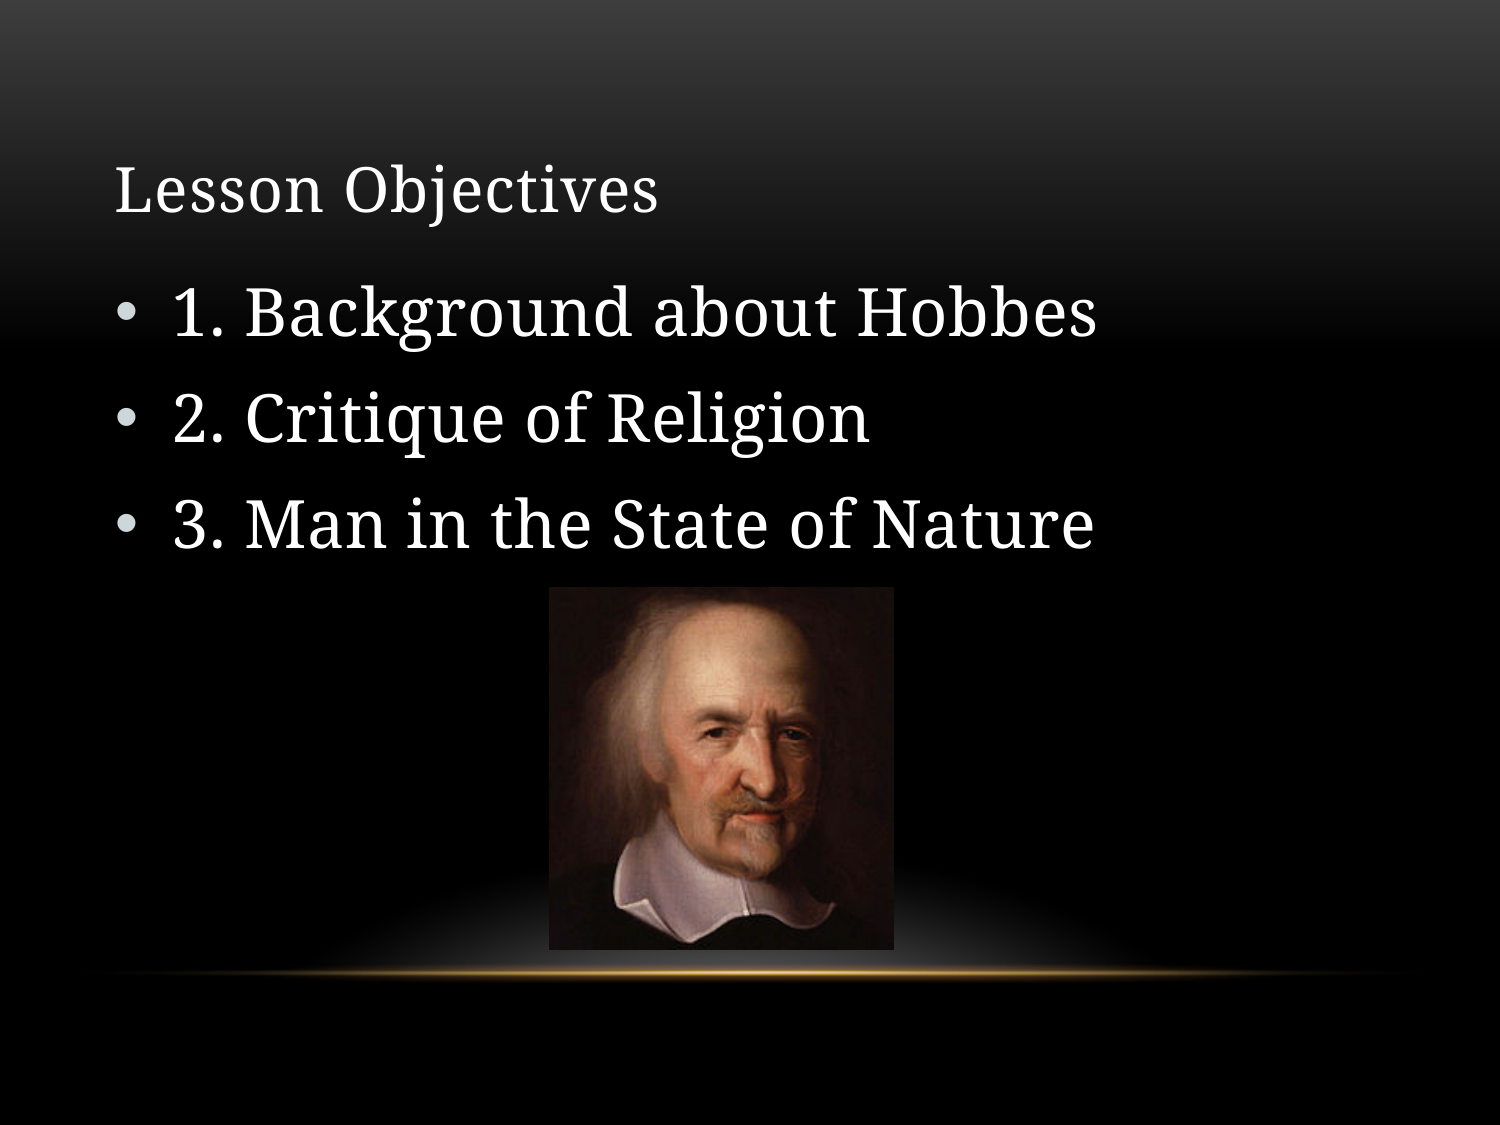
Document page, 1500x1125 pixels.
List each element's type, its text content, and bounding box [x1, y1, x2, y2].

list 1. Background about Hobbes 2. Critique of Religion 3. Man in the State of Nature [99, 262, 1400, 938]
title Lesson Objectives [99, 45, 1400, 233]
picture [0, 0, 1500, 1125]
